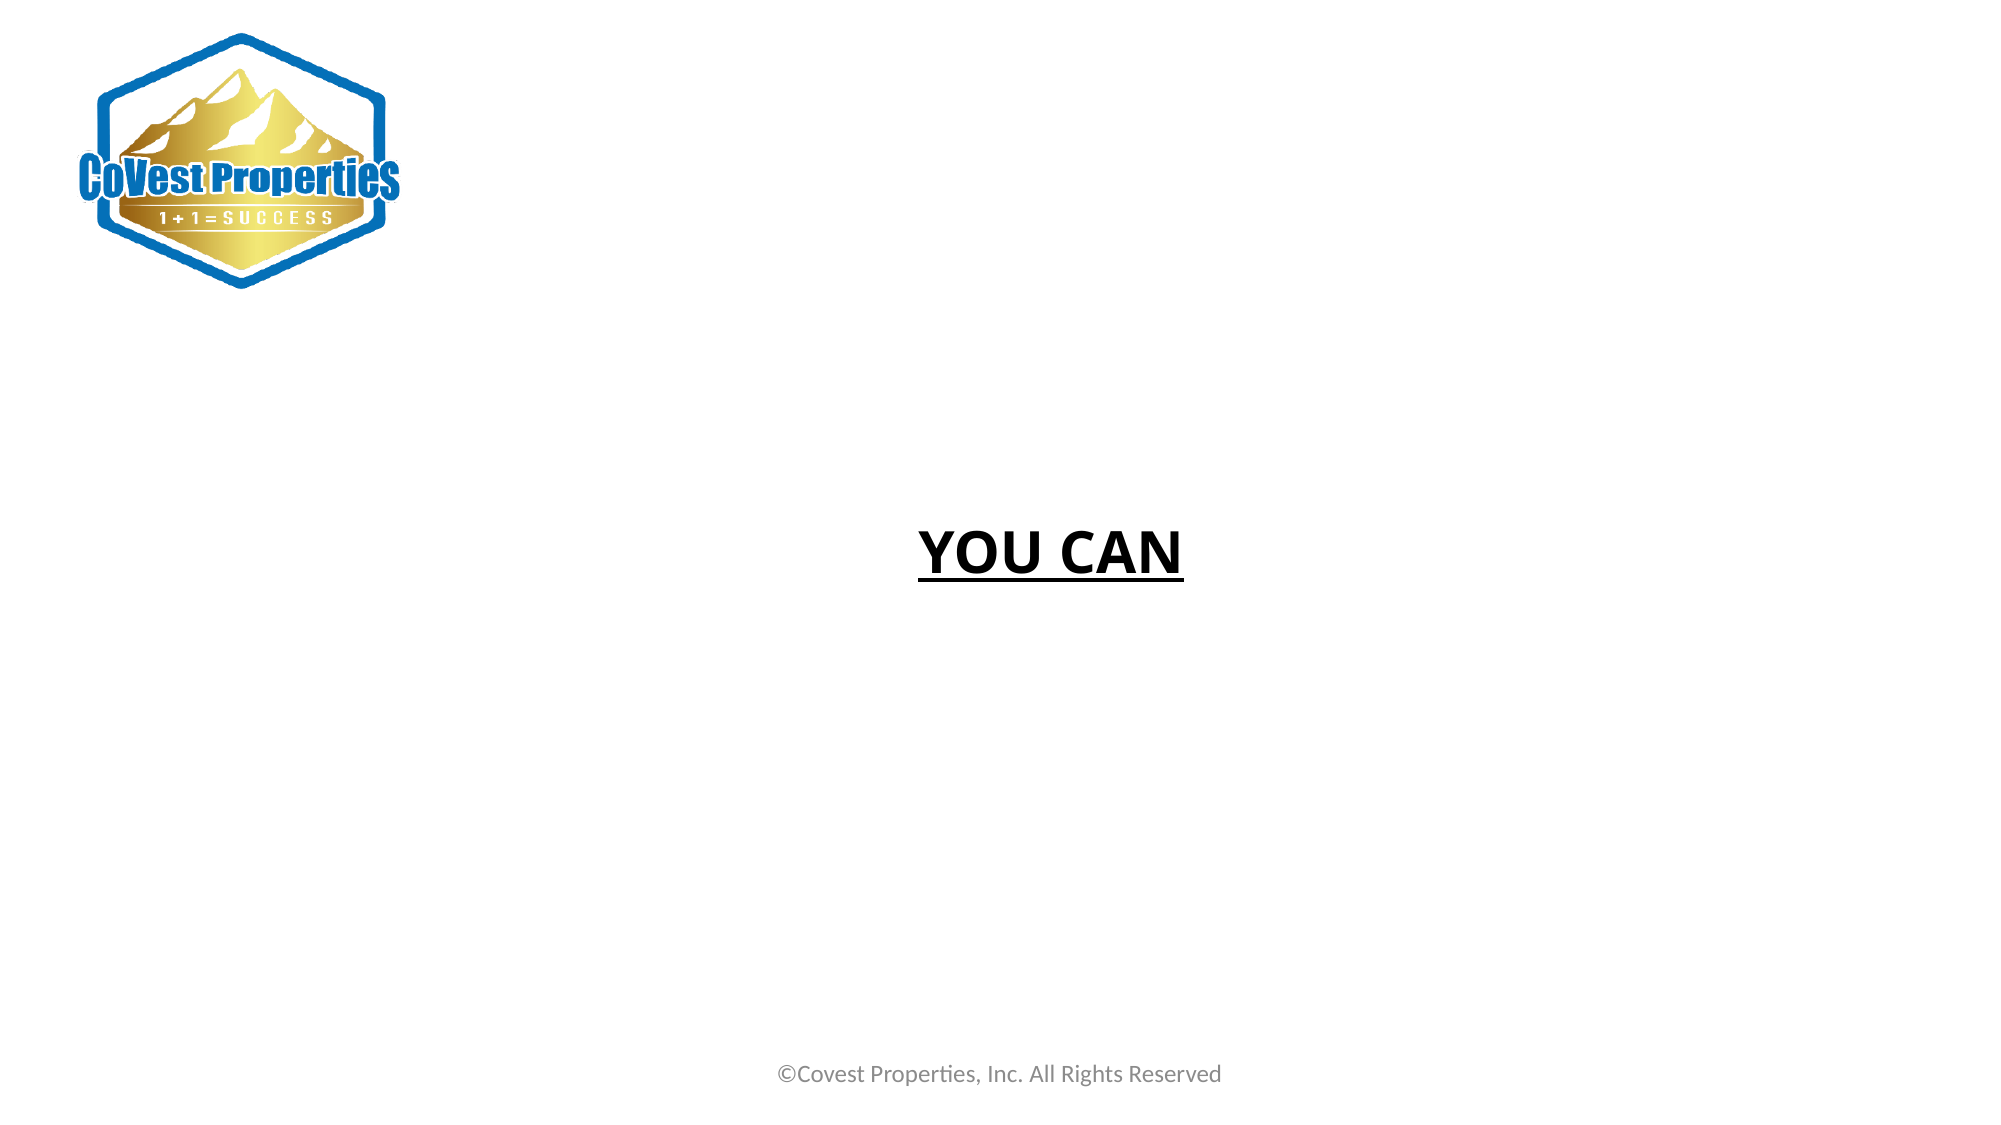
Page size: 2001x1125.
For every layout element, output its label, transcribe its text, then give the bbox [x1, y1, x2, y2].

picture [31, 0, 447, 323]
text_box YOU CAN [224, 192, 1878, 1125]
